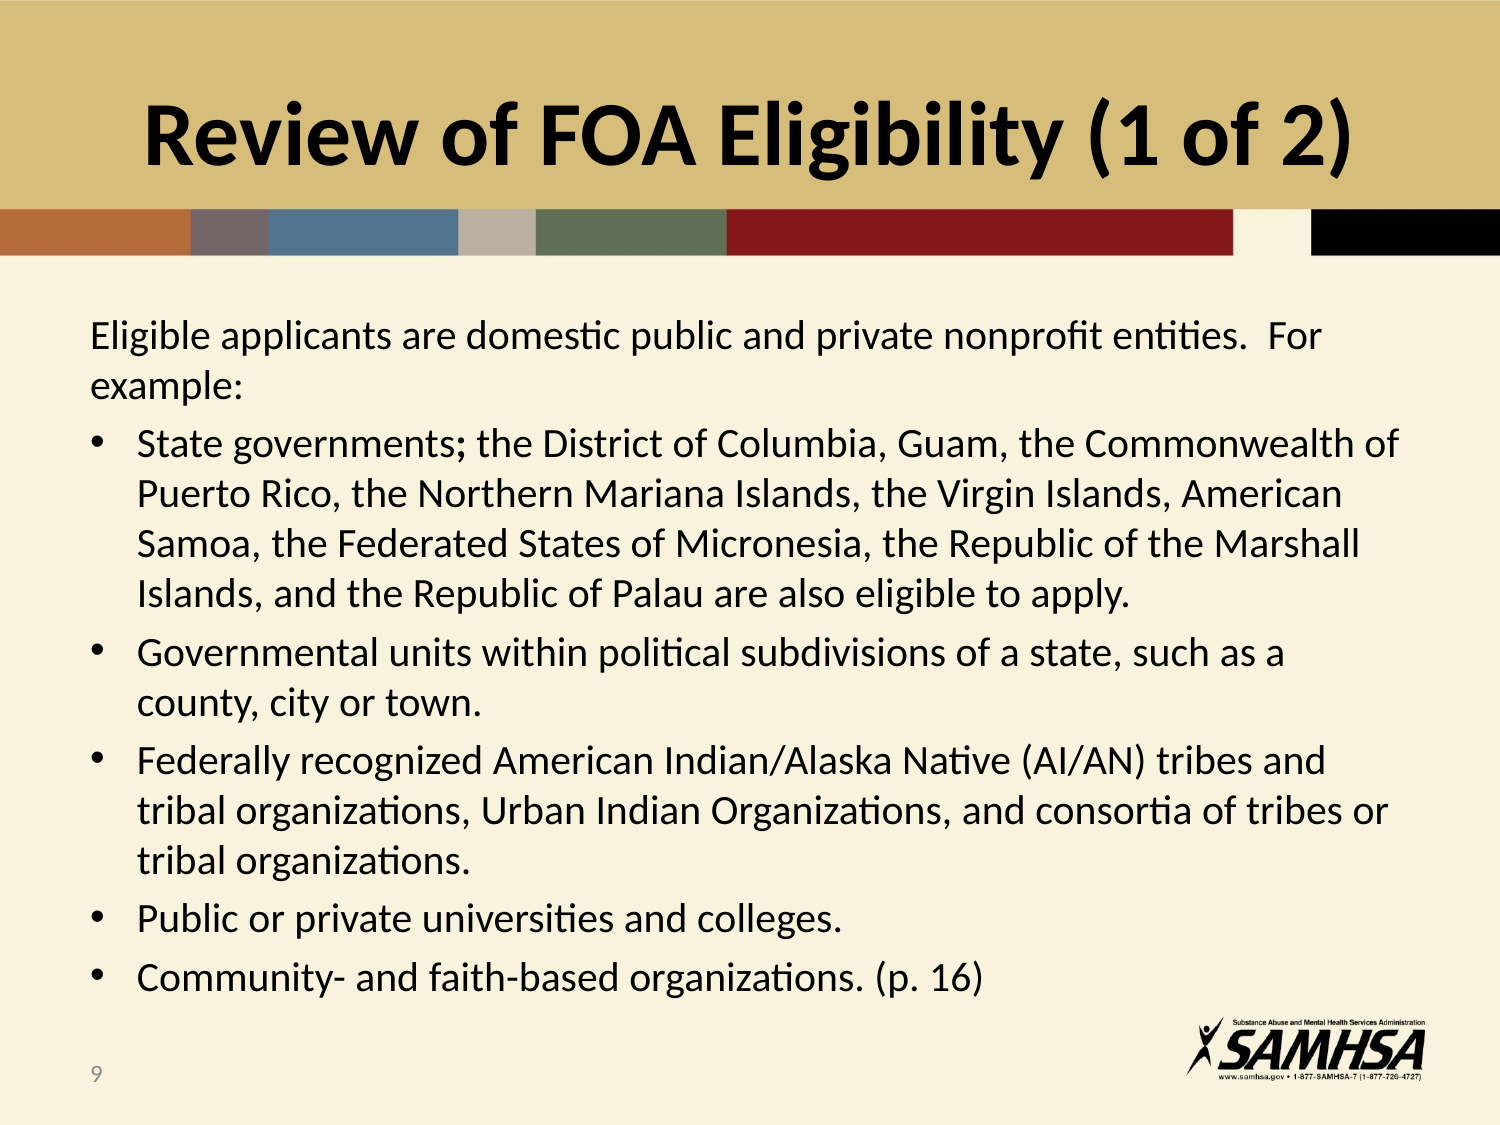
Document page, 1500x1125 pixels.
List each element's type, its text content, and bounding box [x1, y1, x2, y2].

title Review of FOA Eligibility (1 of 2) [74, 44, 1426, 213]
slide_number 9 [75, 1042, 425, 1103]
list Eligible applicants are domestic public and private nonprofit entities. For example: State governments; the District of Columbia, Guam, the Commonwealth of Puerto Rico, the Northern Mariana Islands, the Virgin Islands, American Samoa, the Federated States of Micronesia, the Republic of the Marshall Islands, and the Republic of Palau are also eligible to apply. Governmental units within political subdivisions of a state, such as a county, city or town. Federally recognized American Indian/Alaska Native (AI/AN) tribes and tribal organizations, Urban Indian Organizations, and consortia of tribes or tribal organizations. Public or private universities and colleges. Community- and faith-based organizations. (p. 16) [74, 299, 1426, 1006]
picture [0, 0, 1500, 1125]
